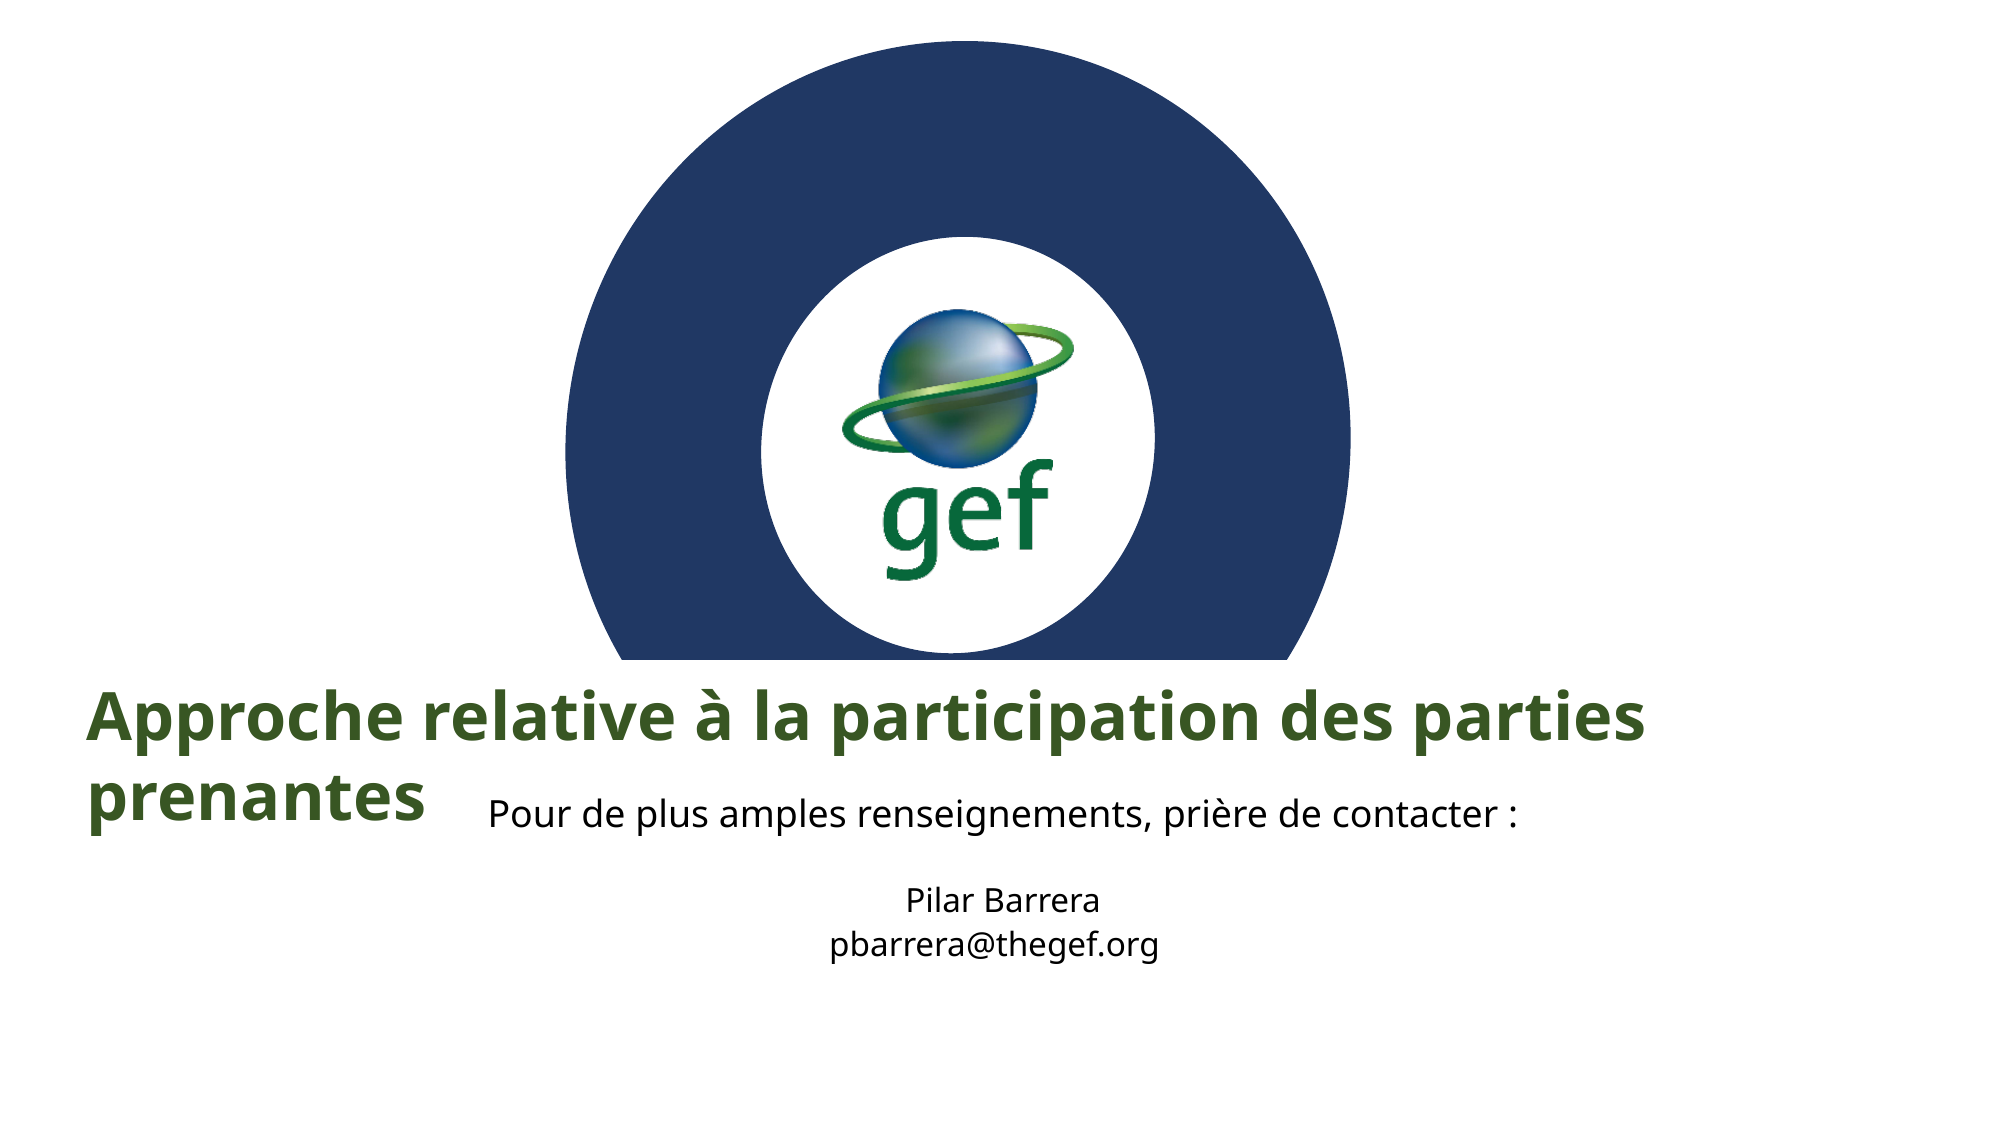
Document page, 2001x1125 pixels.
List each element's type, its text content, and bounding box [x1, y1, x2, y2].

text_box Approche relative à la participation des parties prenantes [71, 666, 1987, 922]
text_box Pour de plus amples renseignements, prière de contacter : Pilar Barrera pbarrera@thegef.org [295, 782, 1711, 972]
text_box [564, 39, 1352, 666]
picture [836, 302, 1080, 588]
